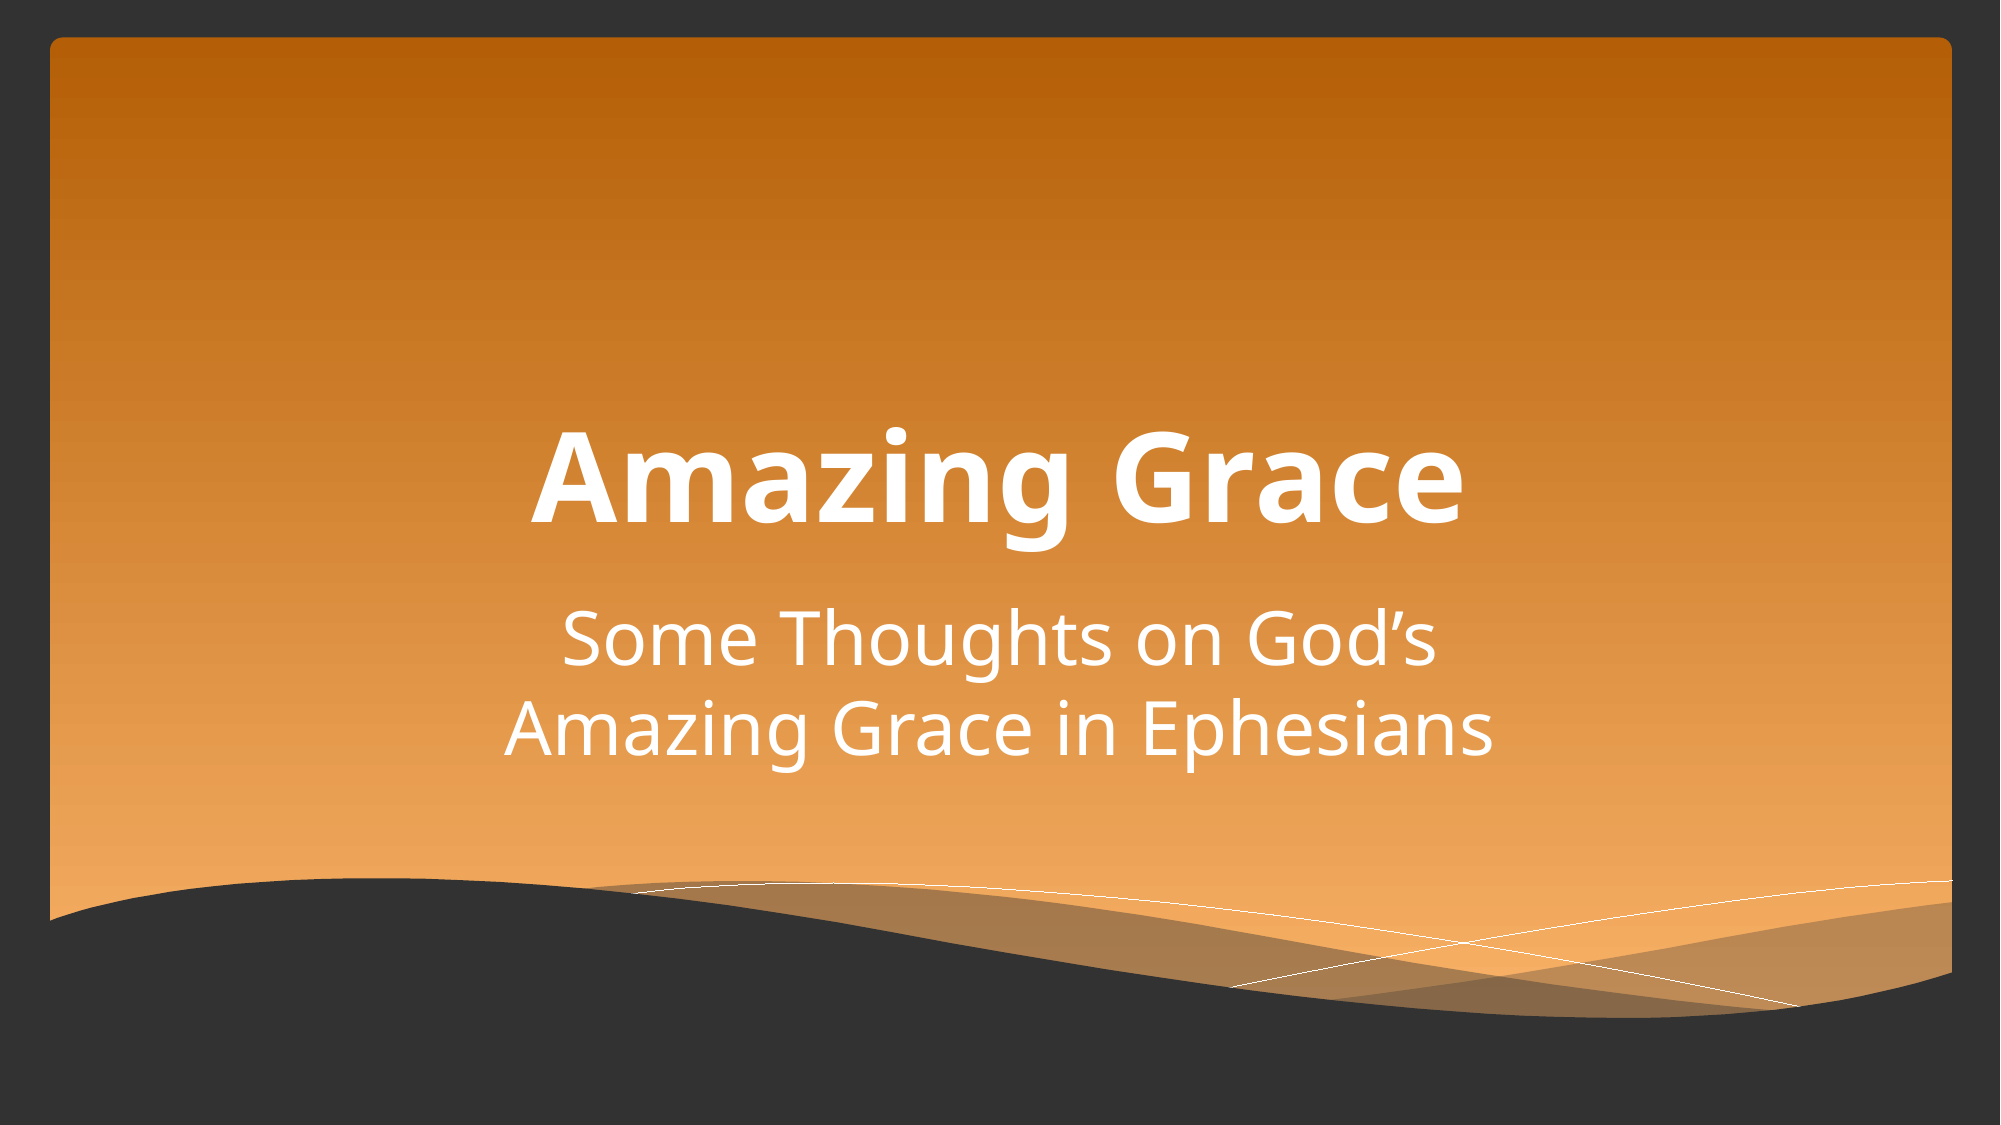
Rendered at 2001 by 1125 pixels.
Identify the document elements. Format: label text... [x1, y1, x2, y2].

subtitle Some Thoughts on God’s Amazing Grace in Ephesians [474, 583, 1525, 863]
title Amazing Grace [150, 262, 1850, 555]
